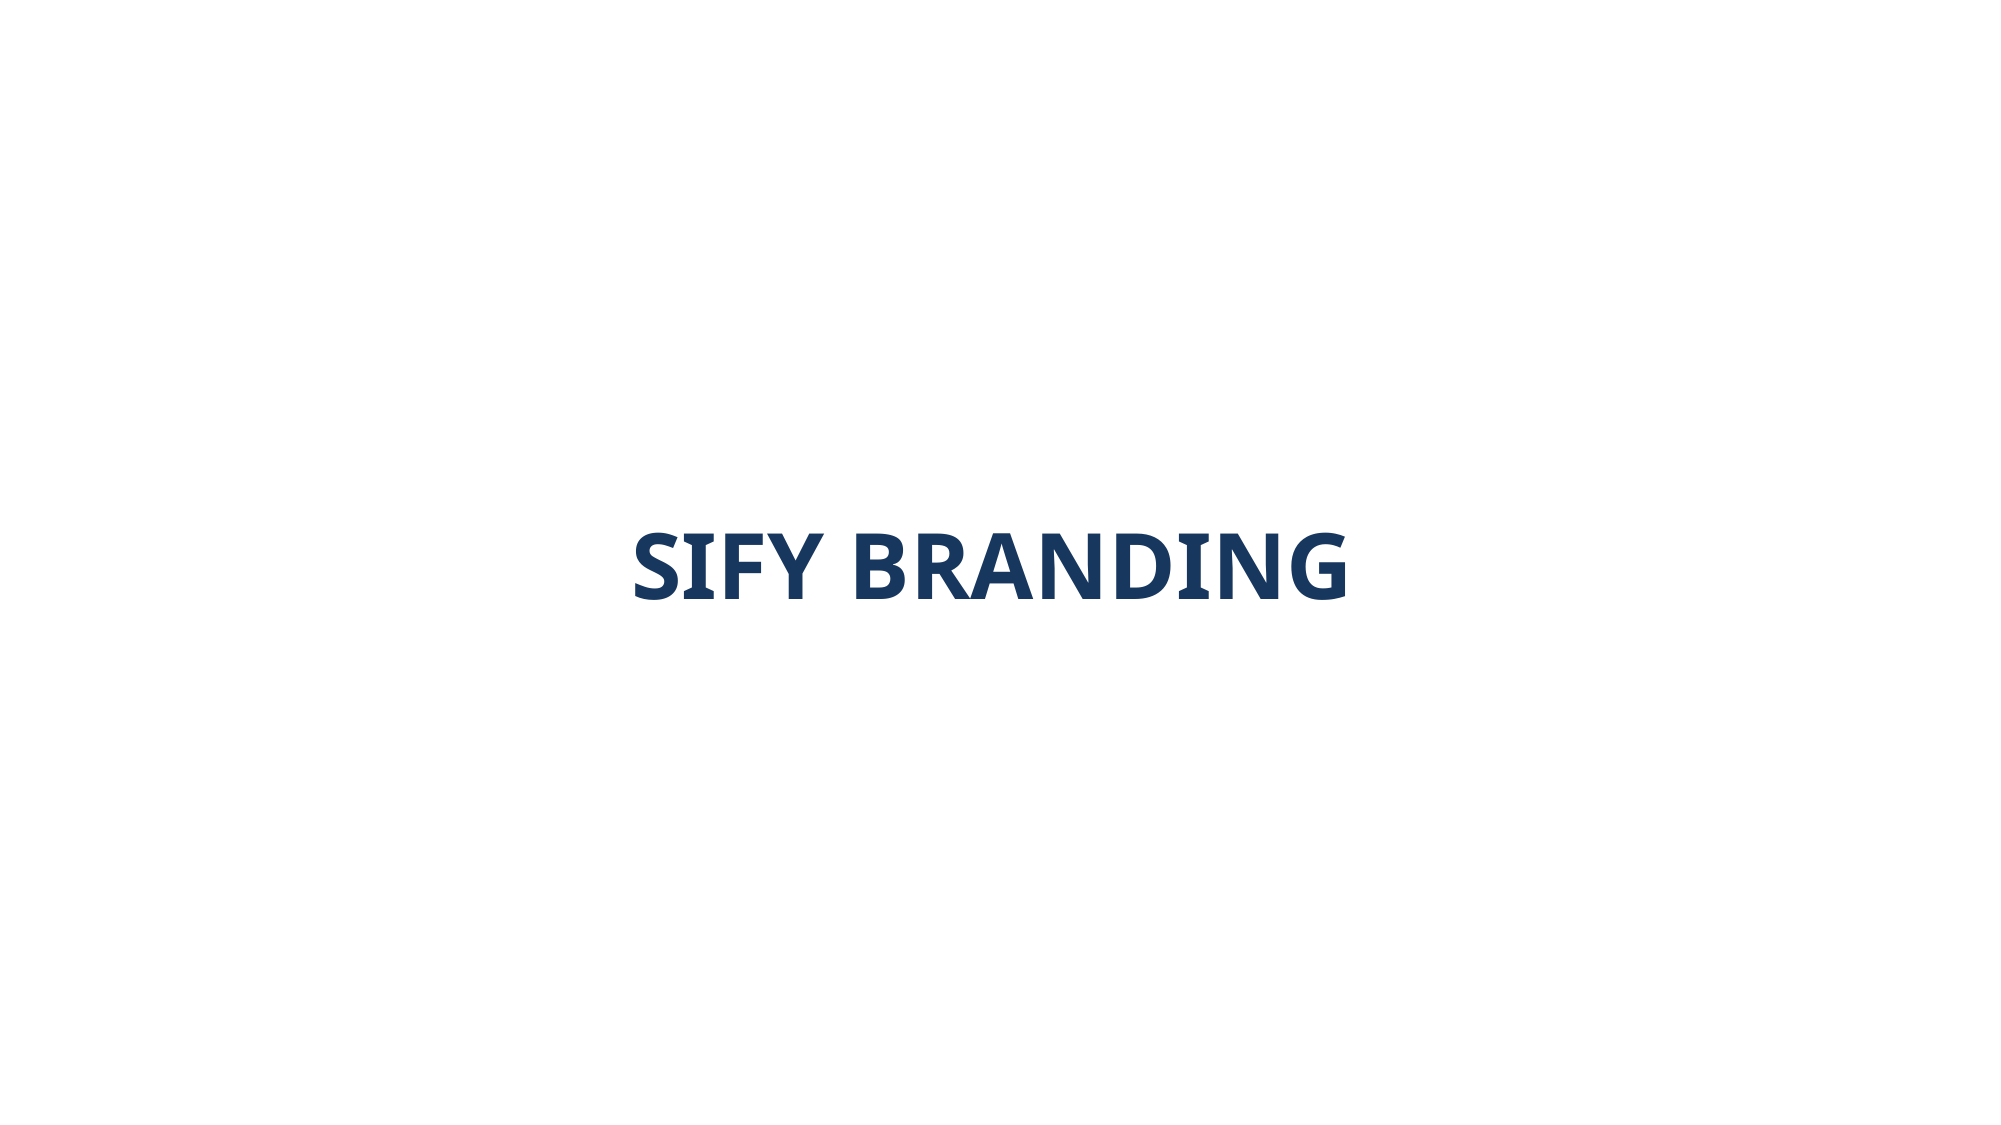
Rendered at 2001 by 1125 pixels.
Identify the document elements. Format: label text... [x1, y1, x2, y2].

text_box SIFY BRANDING [86, 500, 1914, 625]
